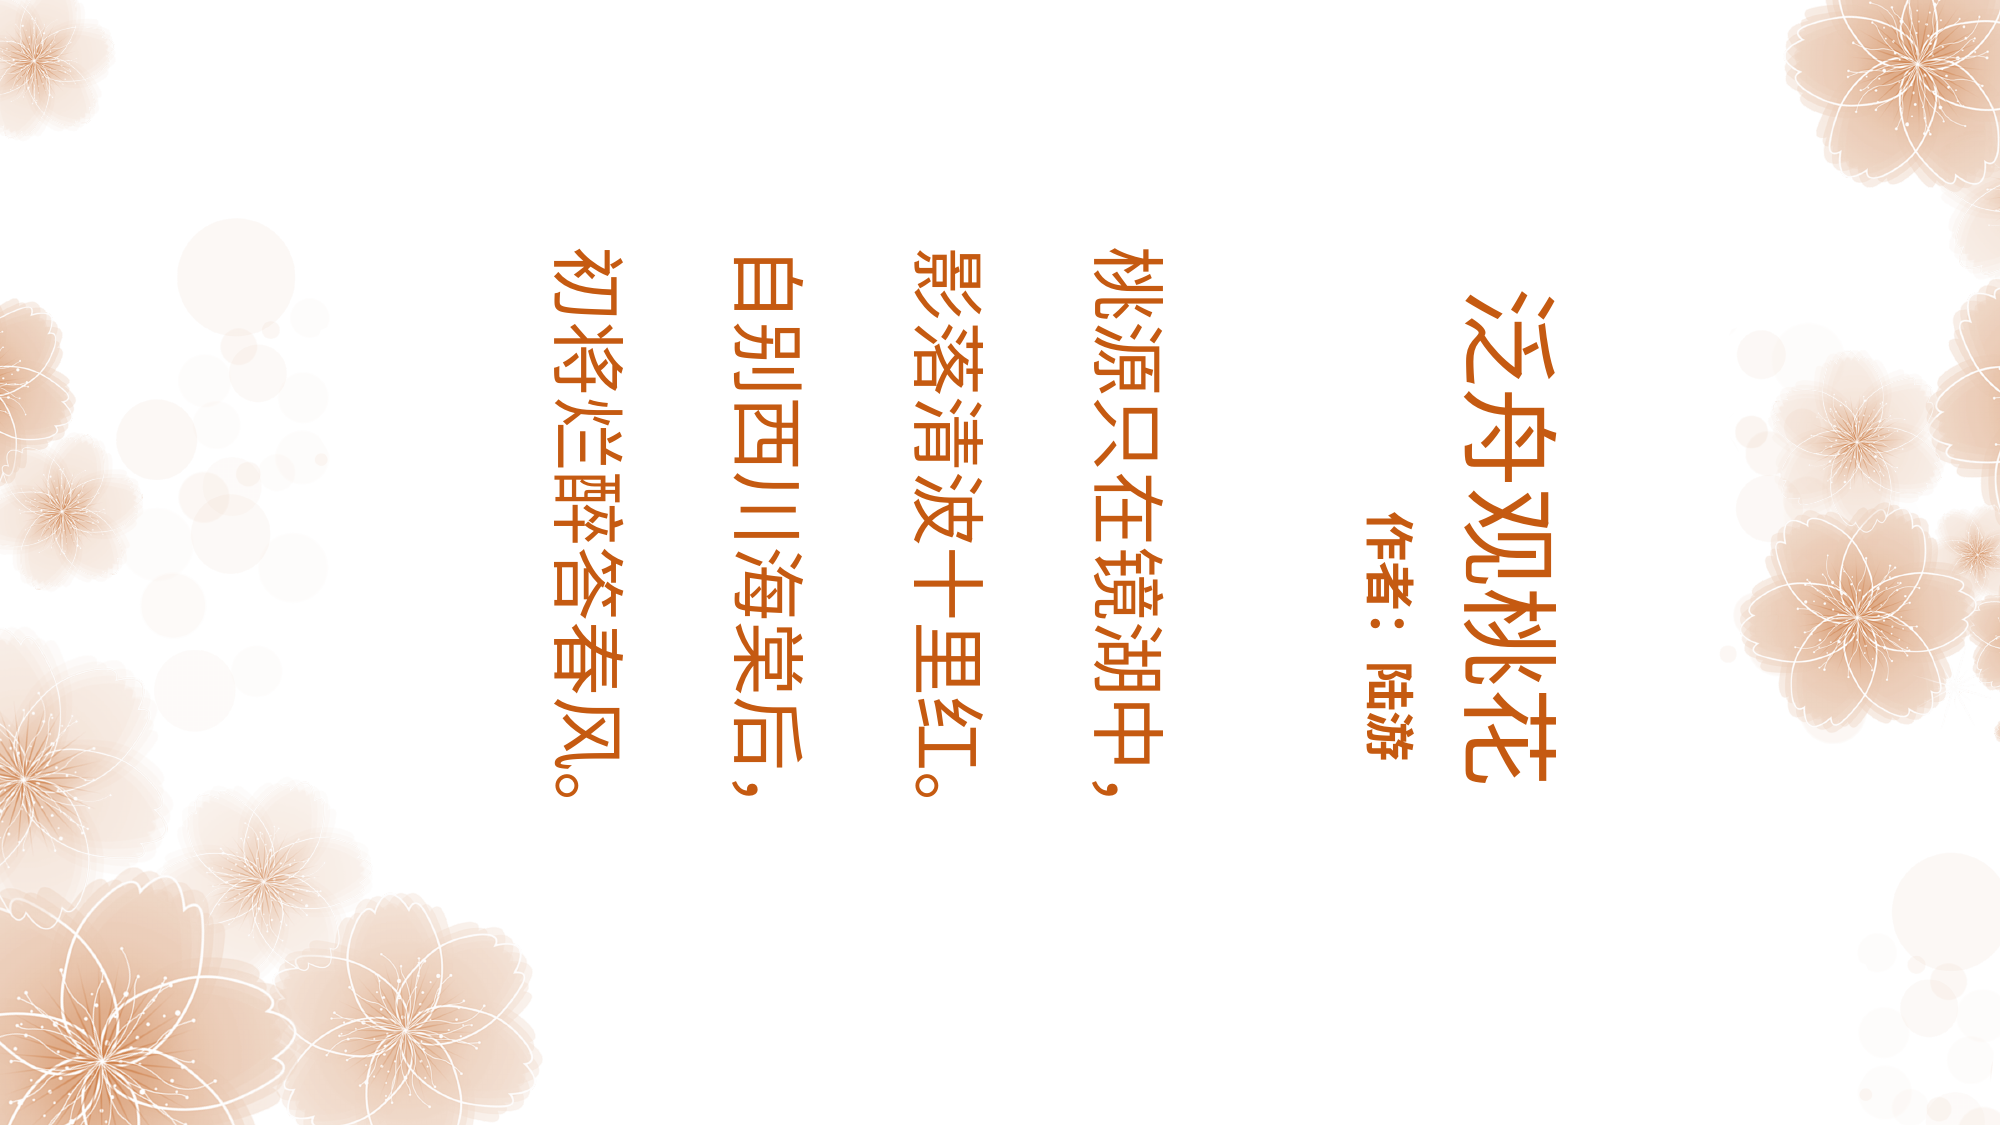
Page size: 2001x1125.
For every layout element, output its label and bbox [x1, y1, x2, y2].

text_box [0, 0, 2000, 1125]
